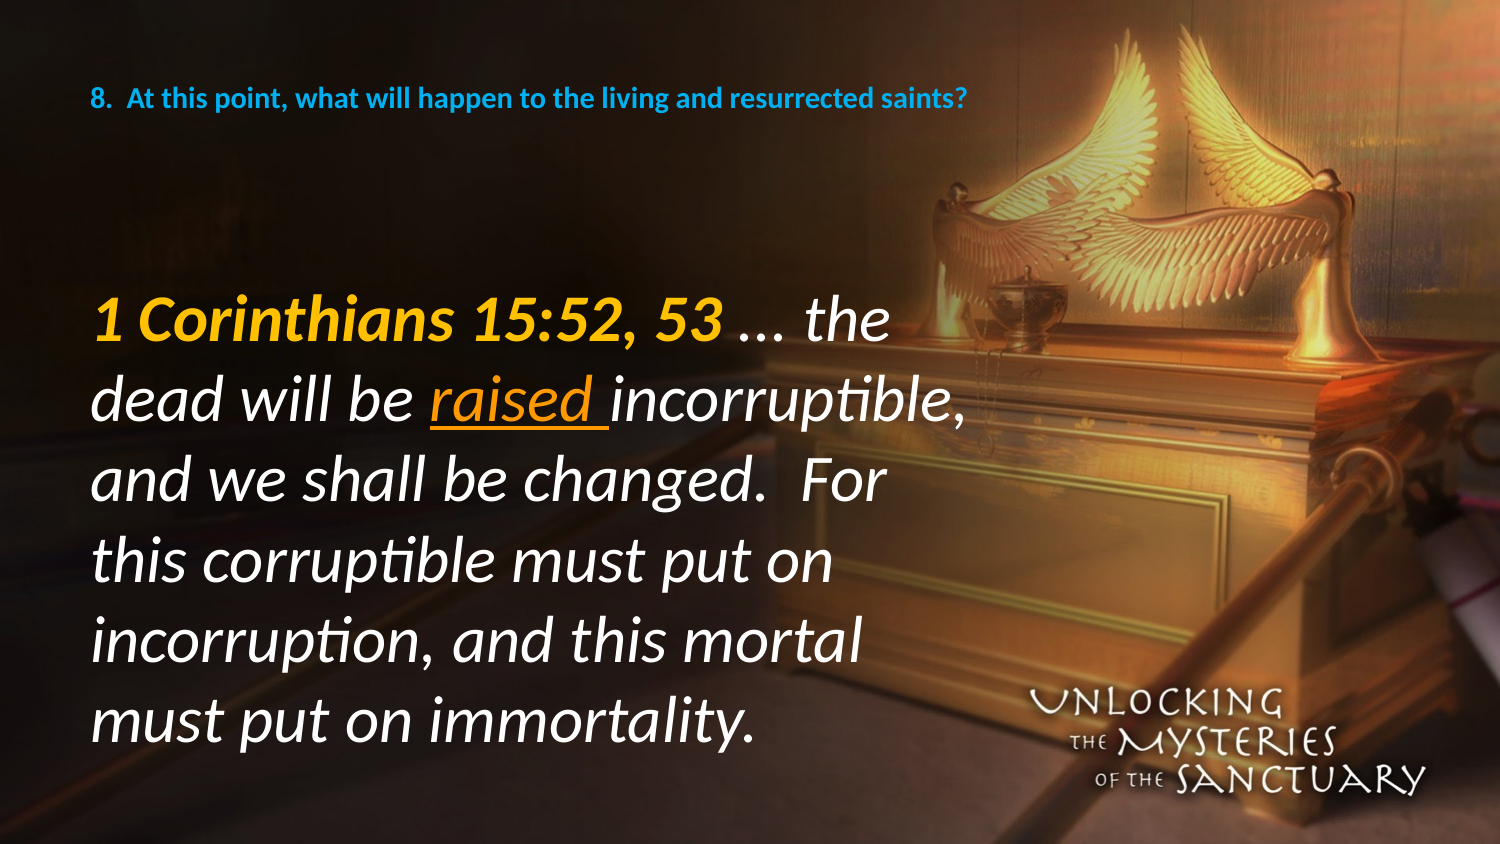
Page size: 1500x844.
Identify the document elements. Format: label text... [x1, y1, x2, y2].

list 1 Corinthians 15:52, 53 ... the dead will be raised incorruptible, and we shall be changed. For this corruptible must put on incorruption, and this mortal must put on immortality. [75, 267, 1002, 824]
title 8. At this point, what will happen to the living and resurrected saints? [75, 33, 1425, 175]
picture [0, 0, 1500, 844]
